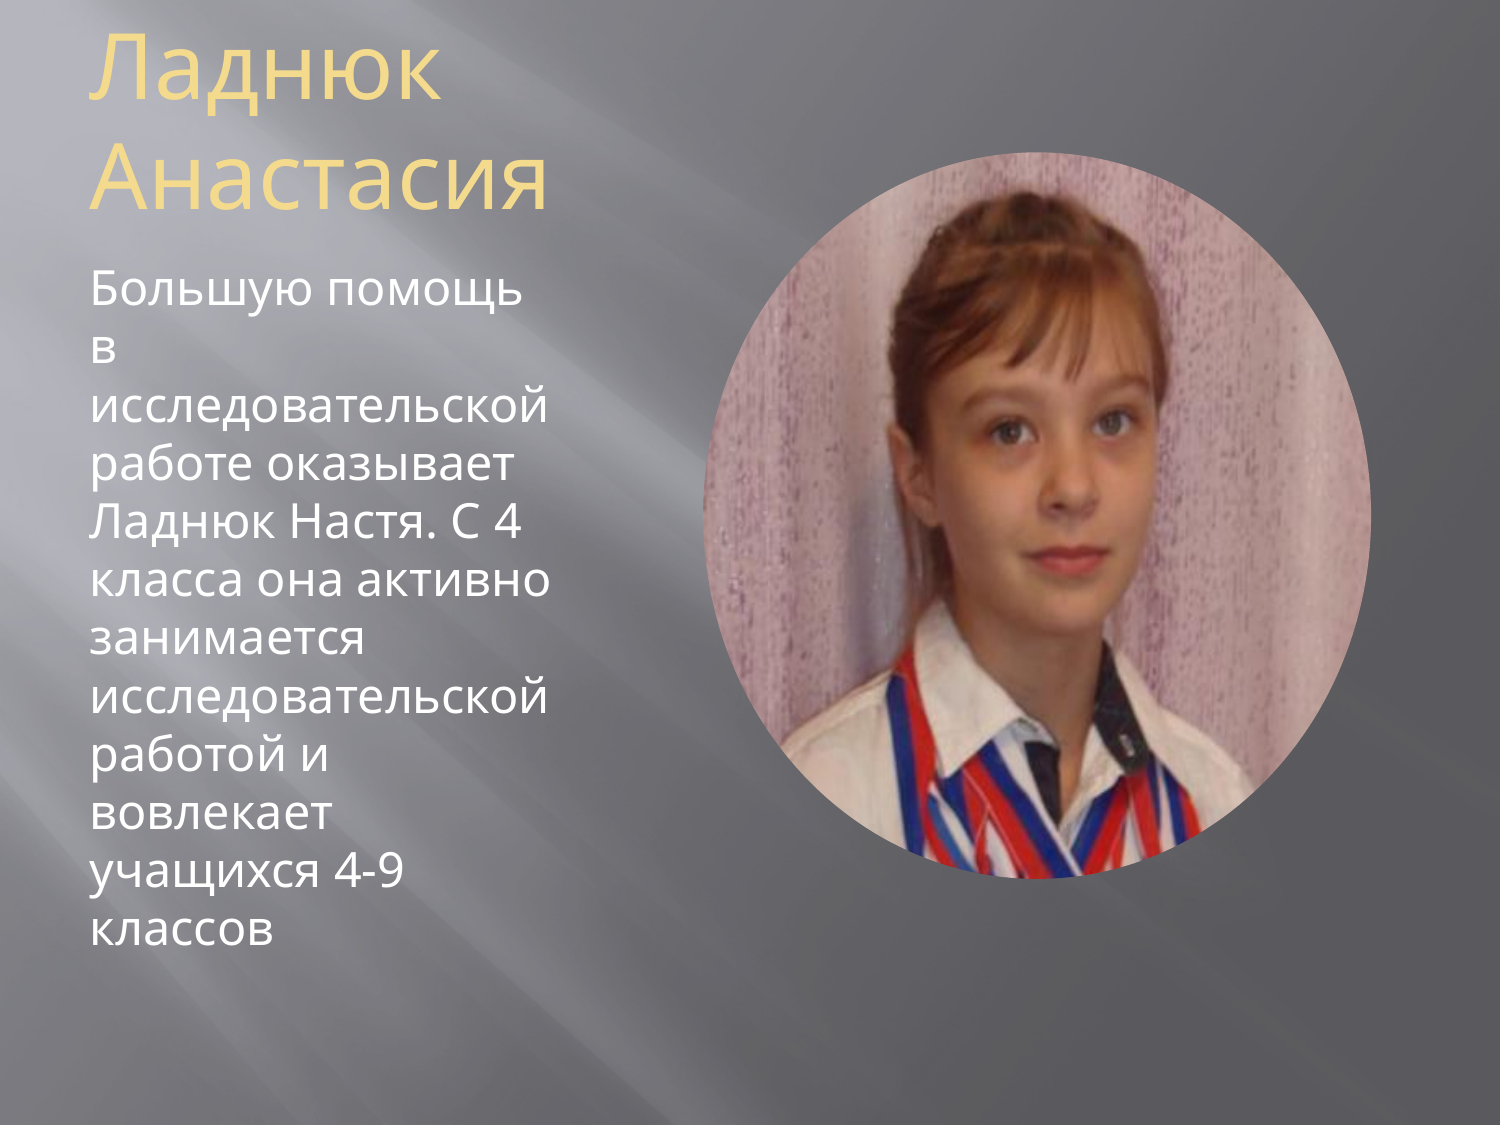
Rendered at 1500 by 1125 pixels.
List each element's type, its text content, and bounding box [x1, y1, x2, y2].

title Ладнюк Анастасия [75, 44, 569, 236]
list Большую помощь в исследовательской работе оказывает Ладнюк Настя. С 4 класса она активно занимается исследовательской работой и вовлекает учащихся 4-9 классов [75, 249, 569, 1005]
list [702, 152, 1372, 880]
